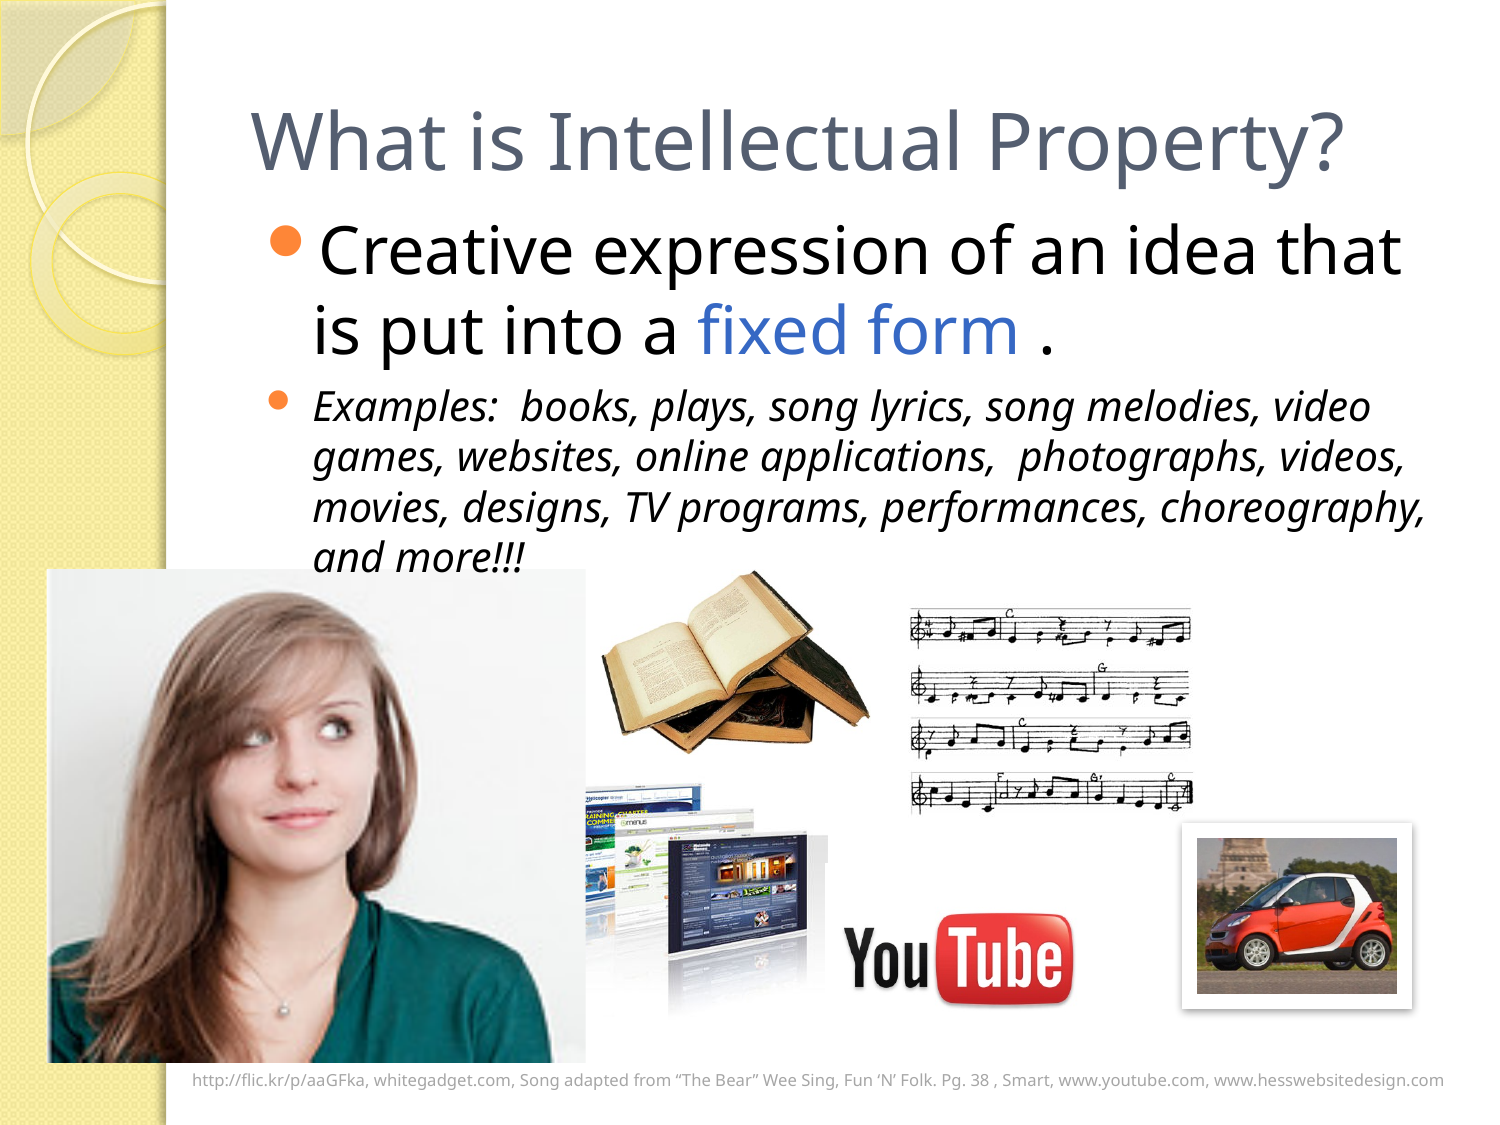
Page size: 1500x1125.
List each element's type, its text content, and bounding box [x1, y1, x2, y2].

title What is Intellectual Property? [235, 45, 1466, 233]
picture [46, 569, 1091, 1063]
text_box http://flic.kr/p/aaGFka, whitegadget.com, Song adapted from “The Bear” Wee Sing, Fun ‘N’ Folk. Pg. 38 , Smart, www.youtube.com, www.hesswebsitedesign.com [177, 1062, 1463, 1098]
list Creative expression of an idea that is put into a fixed form . Examples: books, plays, song lyrics, song melodies, video games, websites, online applications, photographs, videos, movies, designs, TV programs, performances, choreography, and more!!! [237, 200, 1468, 838]
picture [1196, 837, 1398, 995]
picture [899, 603, 1197, 819]
picture [599, 569, 871, 755]
